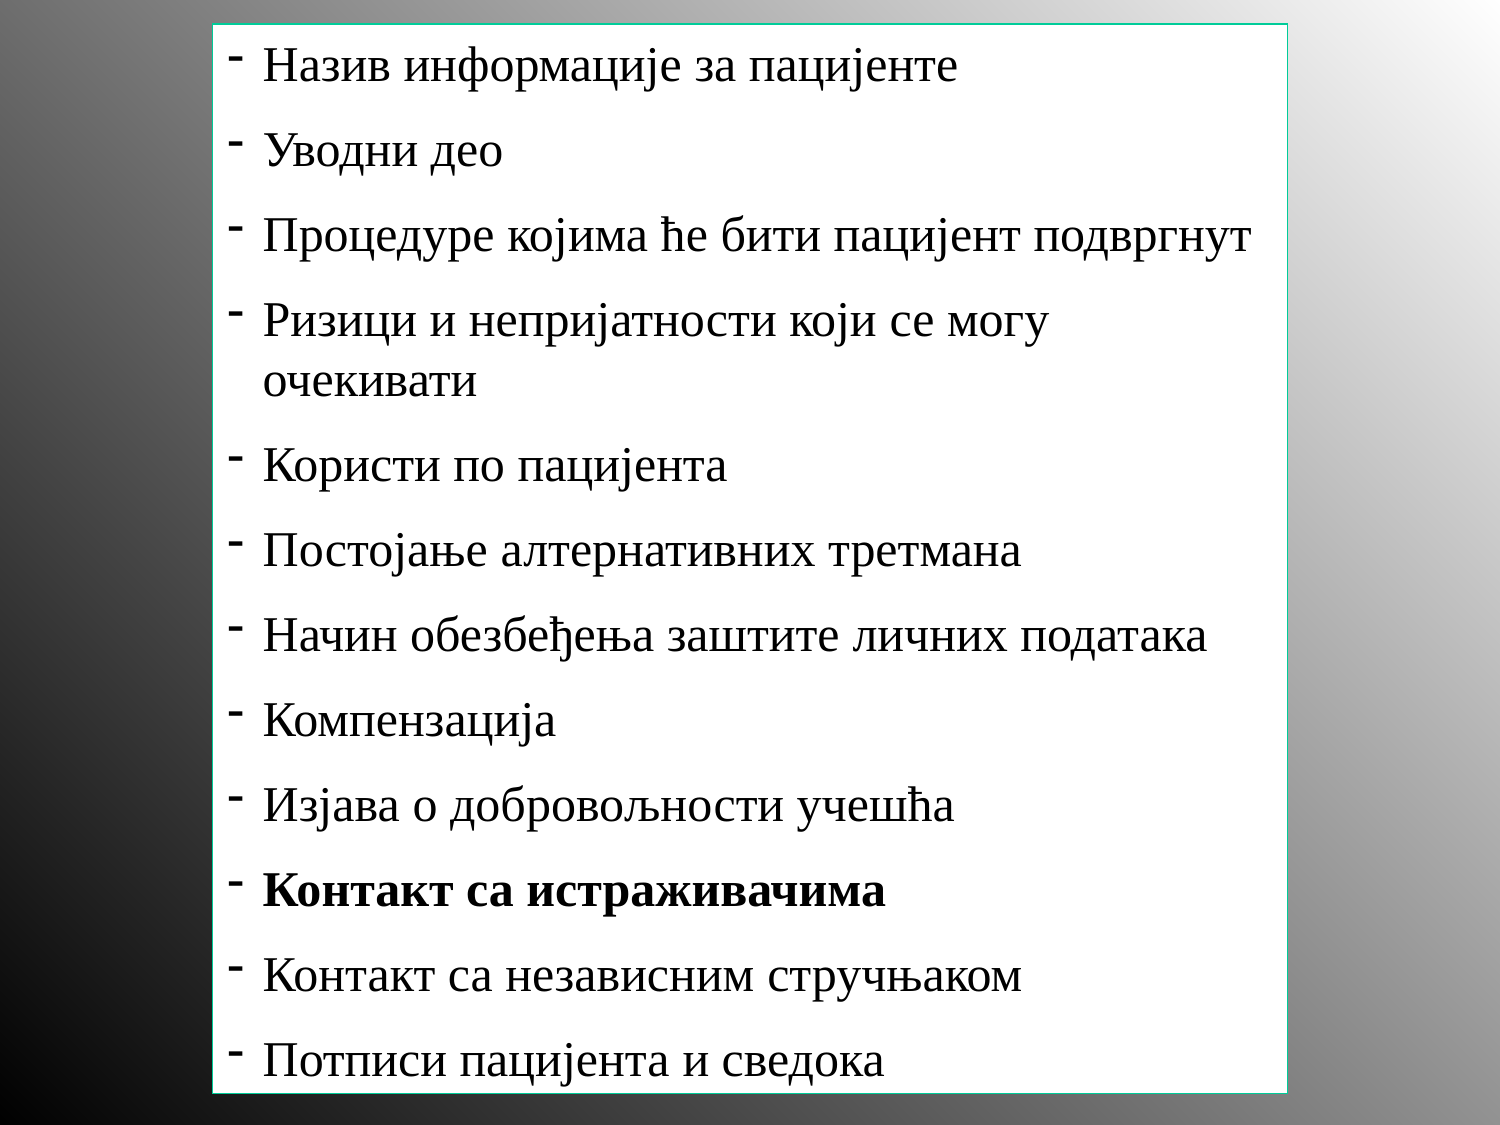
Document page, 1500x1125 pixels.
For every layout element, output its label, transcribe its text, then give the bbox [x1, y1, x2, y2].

text_box Назив информације за пацијенте Уводни део Процедуре којима ће бити пацијент подвргнут Ризици и непријатности који се могу очекивати Користи по пацијента Постојање алтернативних третмана Начин обезбеђења заштите личних података Компензација Изјава о добровољности учешћа Контакт са истраживачима Контакт са независним стручњаком Потписи пацијента и сведока [212, 24, 1288, 1094]
